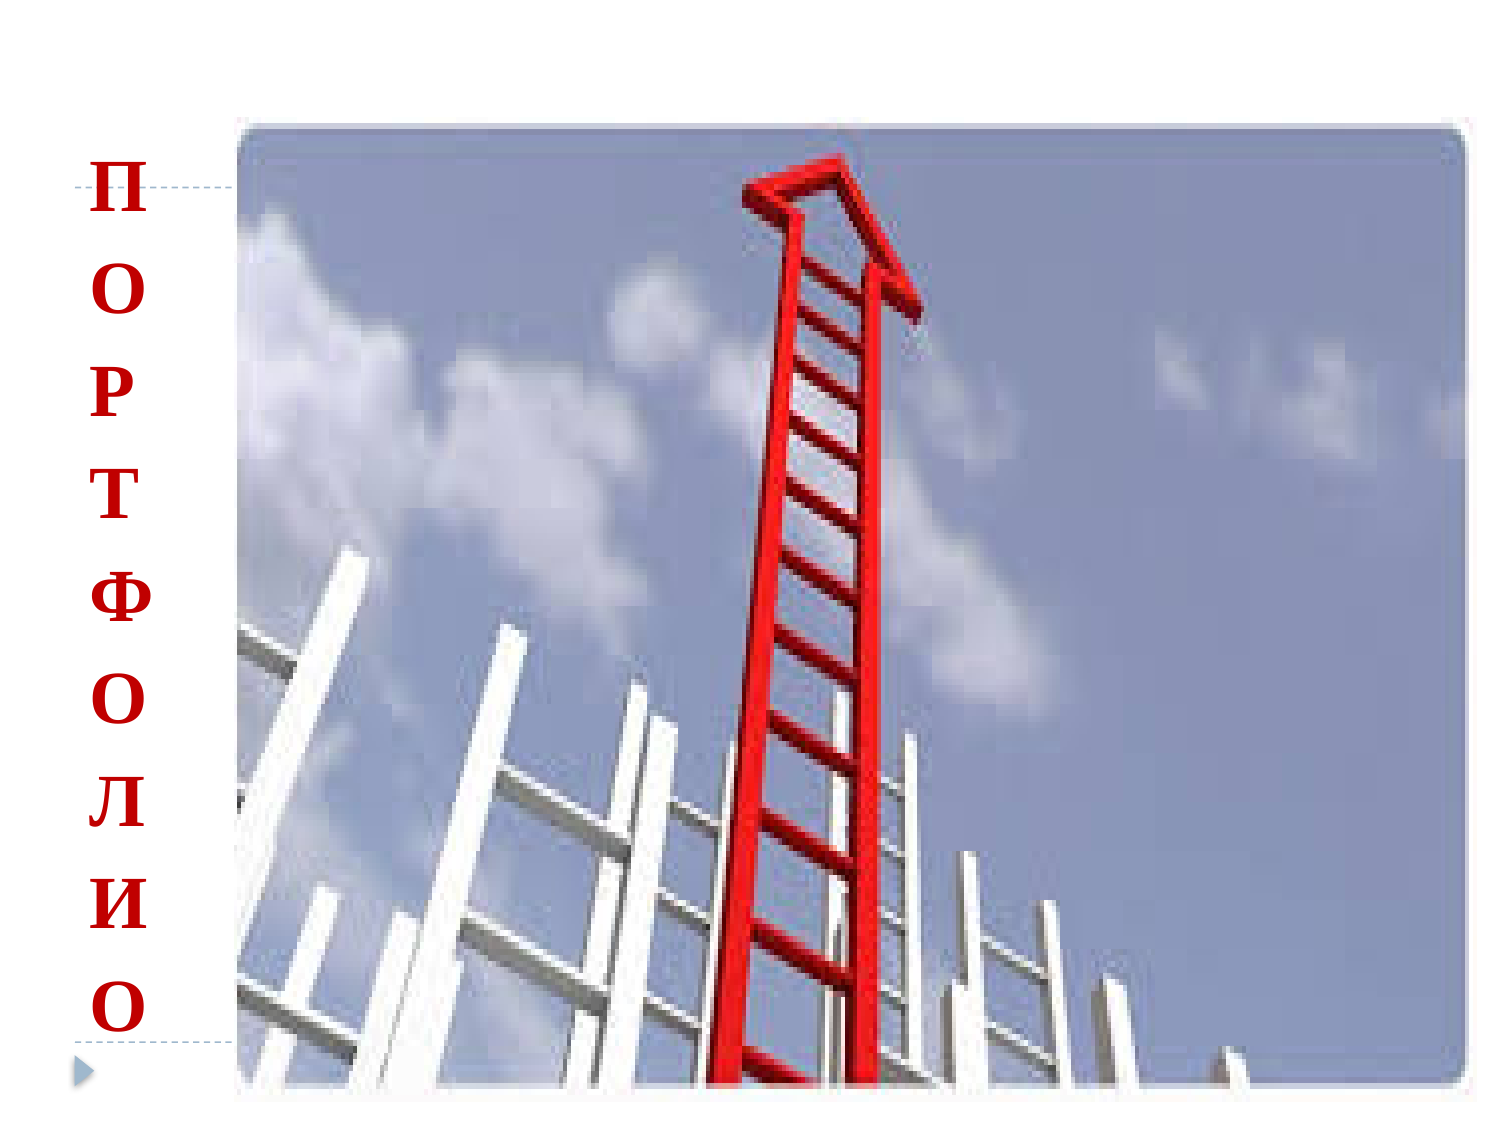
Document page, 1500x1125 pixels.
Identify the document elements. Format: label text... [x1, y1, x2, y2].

list П О Р Т Ф О Л И О [75, 128, 228, 1038]
picture [234, 116, 1477, 1102]
